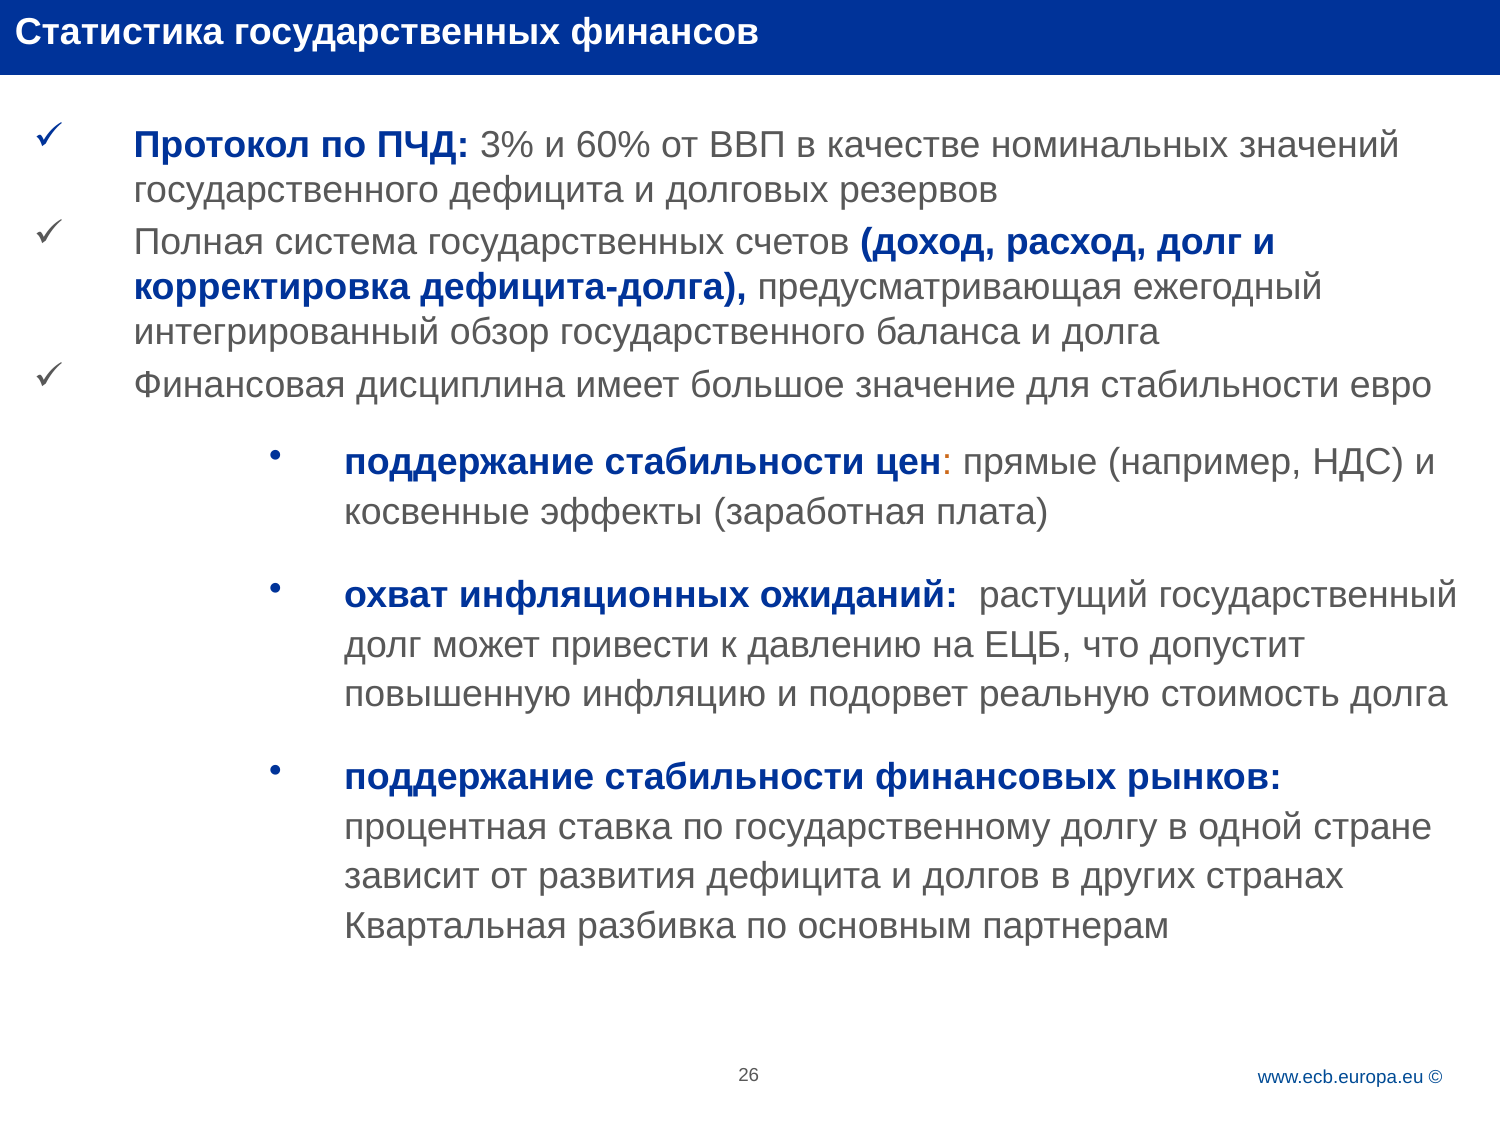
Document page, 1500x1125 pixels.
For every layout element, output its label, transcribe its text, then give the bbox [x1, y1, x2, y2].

text_box Протокол по ПЧД: 3% и 60% от ВВП в качестве номинальных значений государственного дефицита и долговых резервов Полная система государственных счетов (доход, расход, долг и корректировка дефицита-долга), предусматривающая ежегодный интегрированный обзор государственного баланса и долга Финансовая дисциплина имеет большое значение для стабильности евро поддержание стабильности цен: прямые (например, НДС) и косвенные эффекты (заработная плата) охват инфляционных ожиданий: растущий государственный долг может привести к давлению на ЕЦБ, что допустит повышенную инфляцию и подорвет реальную стоимость долга поддержание стабильности финансовых рынков: процентная ставка по государственному долгу в одной стране зависит от развития дефицита и долгов в других странах Квартальная разбивка по основным партнерам [18, 112, 1484, 1047]
text_box Статистика государственных финансов [0, 0, 1483, 113]
slide_number 26 [714, 1062, 783, 1102]
